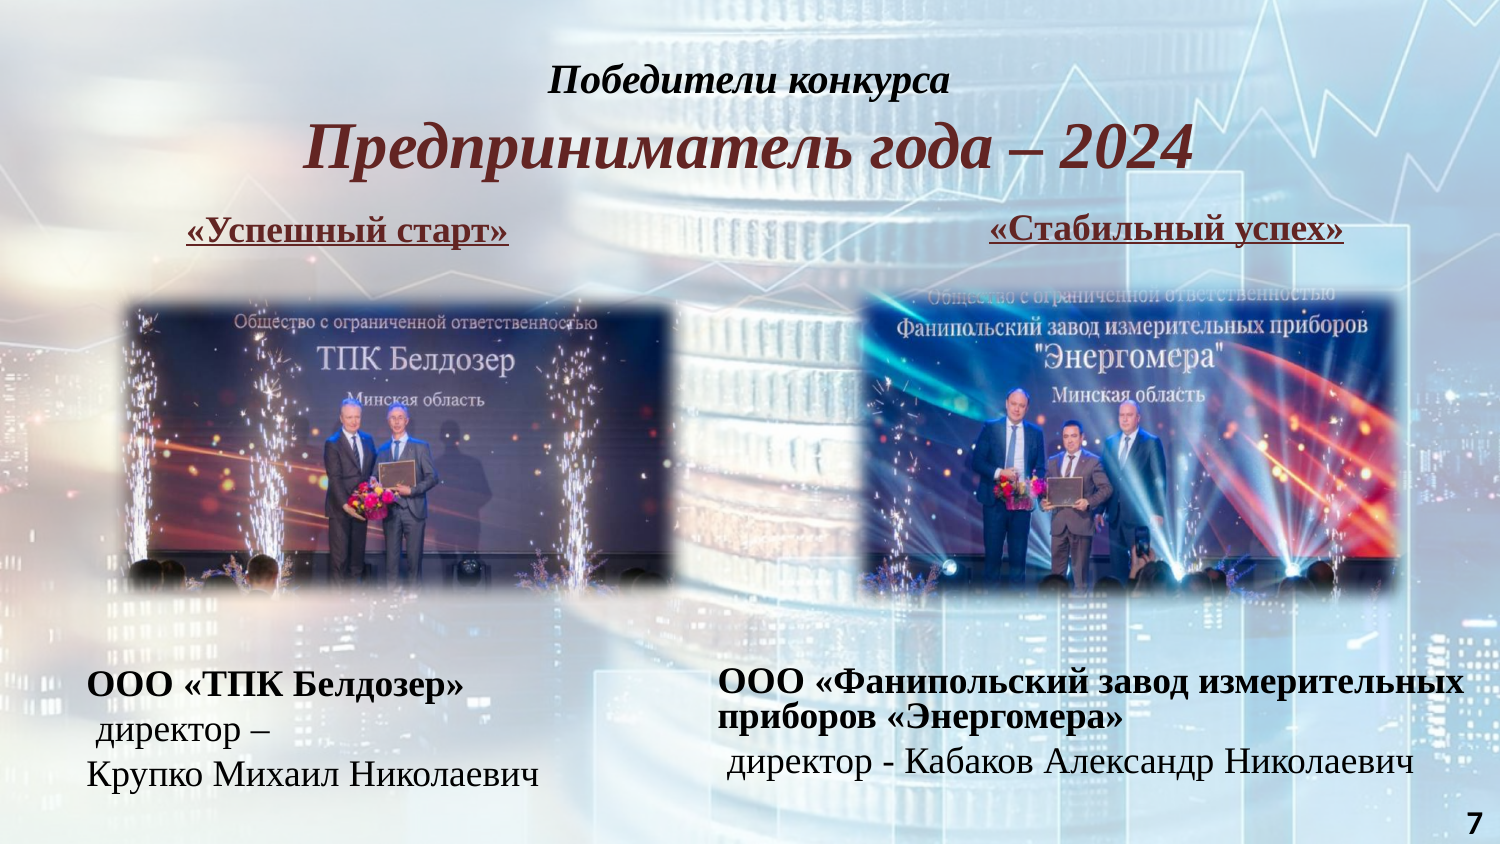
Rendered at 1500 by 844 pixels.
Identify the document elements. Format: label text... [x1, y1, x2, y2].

picture [108, 286, 692, 606]
text_box Победители конкурса Предприниматель года – 2024 [111, 44, 1388, 126]
text_box «Успешный старт» [171, 197, 627, 258]
picture [844, 280, 1412, 612]
text_box «Стабильный успех» [974, 195, 1483, 255]
text_box ООО «Фанипольский завод измерительных приборов «Энергомера» директор - Кабаков Александр Николаевич [702, 658, 1489, 789]
text_box ООО «ТПК Белдозер» директор – Крупко Михаил Николаевич [71, 651, 642, 802]
slide_number 7 [1148, 798, 1499, 844]
text_box [5, 126, 1489, 741]
